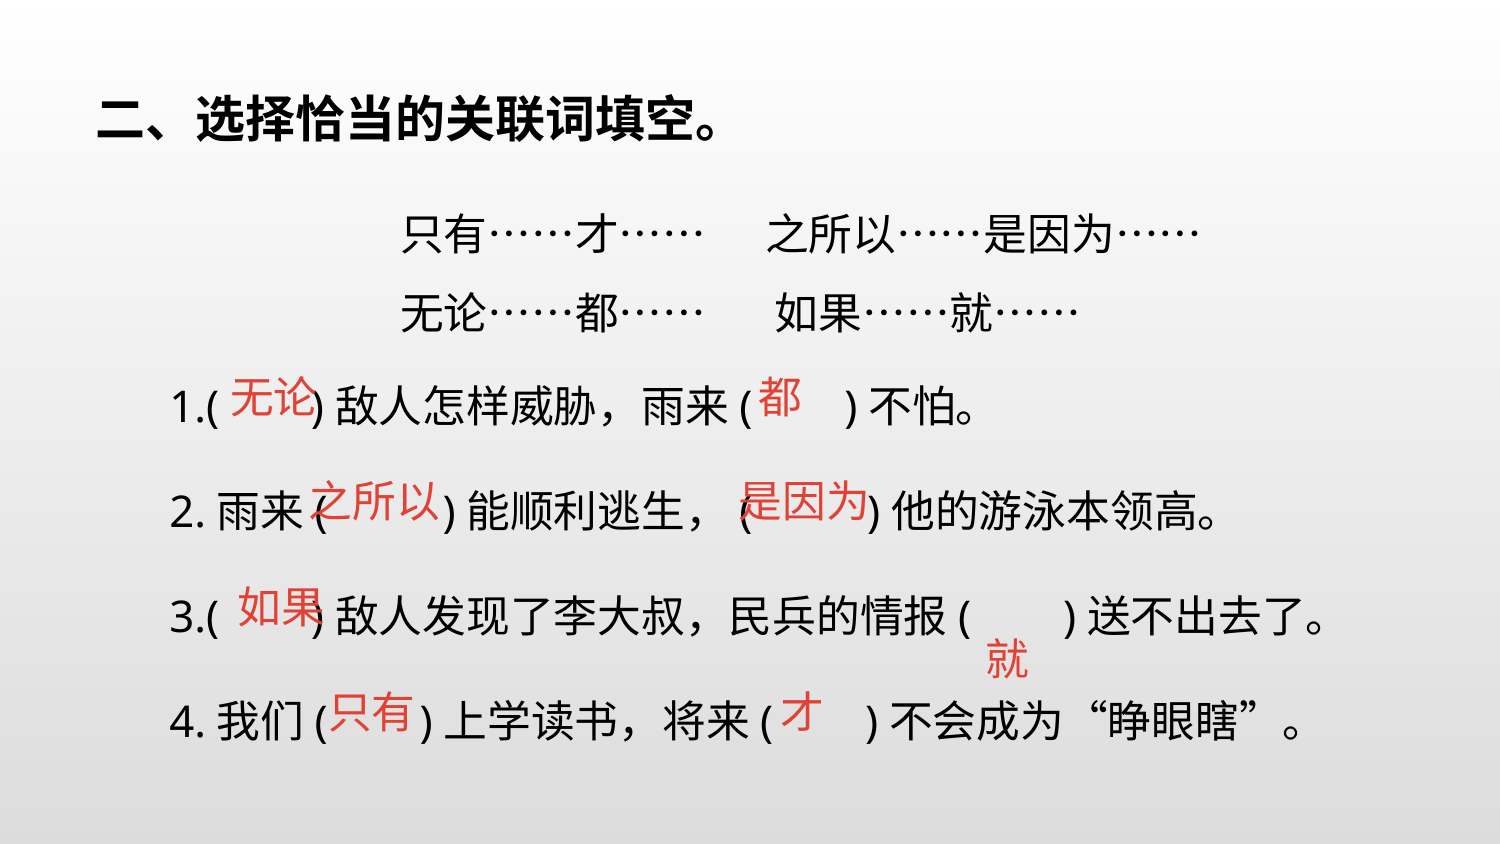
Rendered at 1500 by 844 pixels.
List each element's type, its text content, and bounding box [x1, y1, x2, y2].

text_box 之所以 [297, 468, 458, 585]
text_box 就 [973, 573, 1060, 743]
text_box 都 [746, 363, 874, 428]
text_box 1.( )敌人怎样威胁，雨来( )不怕。 2.雨来( )能顺利逃生，( )他的游泳本领高。 3.( )敌人发现了李大叔，民兵的情报( )送不出去了。 4.我们( )上学读书，将来( )不会成为“睁眼瞎”。 [158, 321, 1342, 753]
text_box 如果 [206, 573, 338, 690]
text_box 才 [749, 678, 841, 796]
text_box 二、选择恰当的关联词填空。 [84, 81, 783, 153]
text_box 只有……才…… 之所以……是因为…… 无论……都…… 如果……就…… [388, 130, 1287, 344]
text_box 是因为 [707, 468, 883, 585]
text_box 无论 [218, 363, 350, 480]
text_box 只有 [296, 678, 440, 796]
